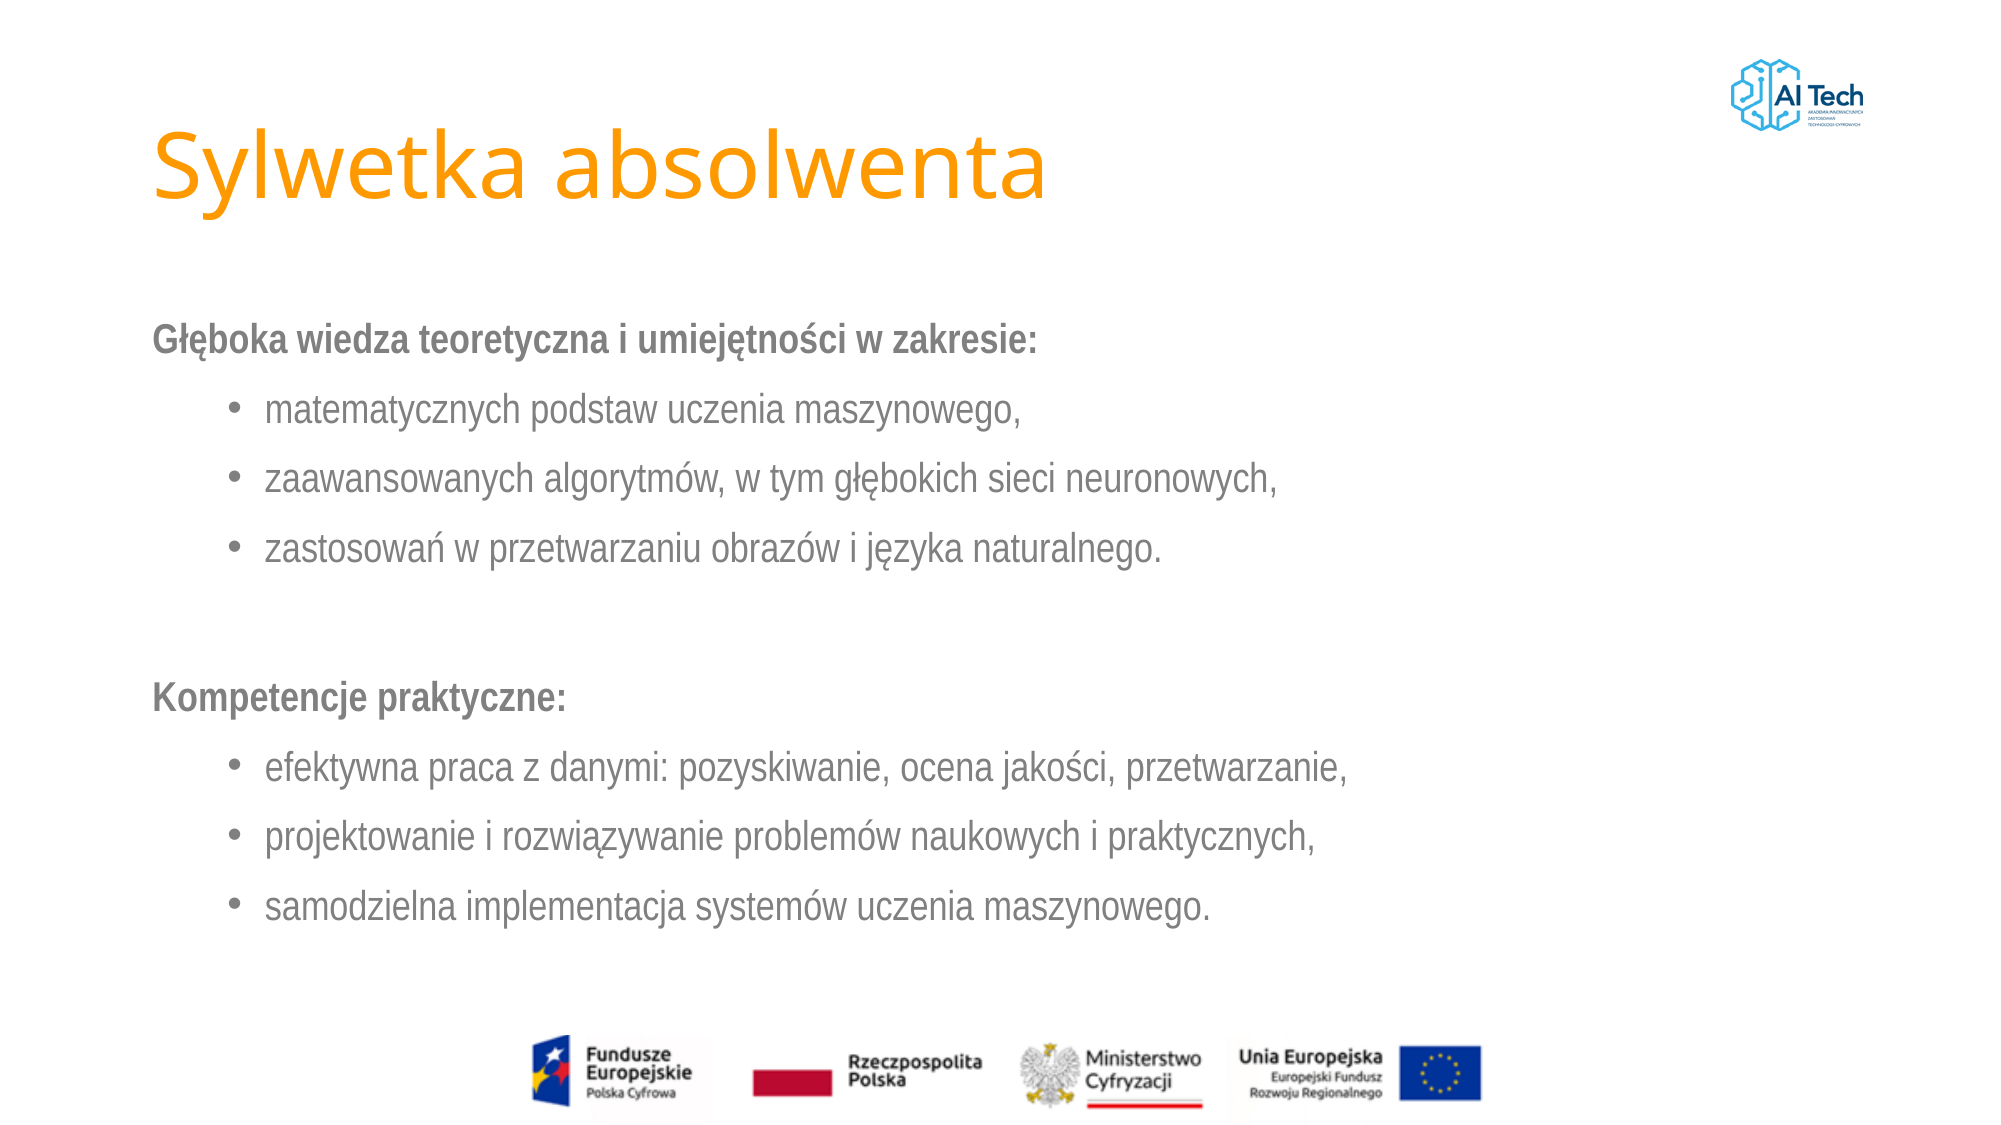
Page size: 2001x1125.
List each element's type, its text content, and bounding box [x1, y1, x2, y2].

picture [499, 1035, 1501, 1125]
title Sylwetka absolwenta [137, 59, 1863, 278]
list Głęboka wiedza teoretyczna i umiejętności w zakresie: matematycznych podstaw uczenia maszynowego, zaawansowanych algorytmów, w tym głębokich sieci neuronowych, zastosowań w przetwarzaniu obrazów i języka naturalnego. Kompetencje praktyczne: efektywna praca z danymi: pozyskiwanie, ocena jakości, przetwarzanie, projektowanie i rozwiązywanie problemów naukowych i praktycznych, samodzielna implementacja systemów uczenia maszynowego. [137, 297, 1863, 1012]
